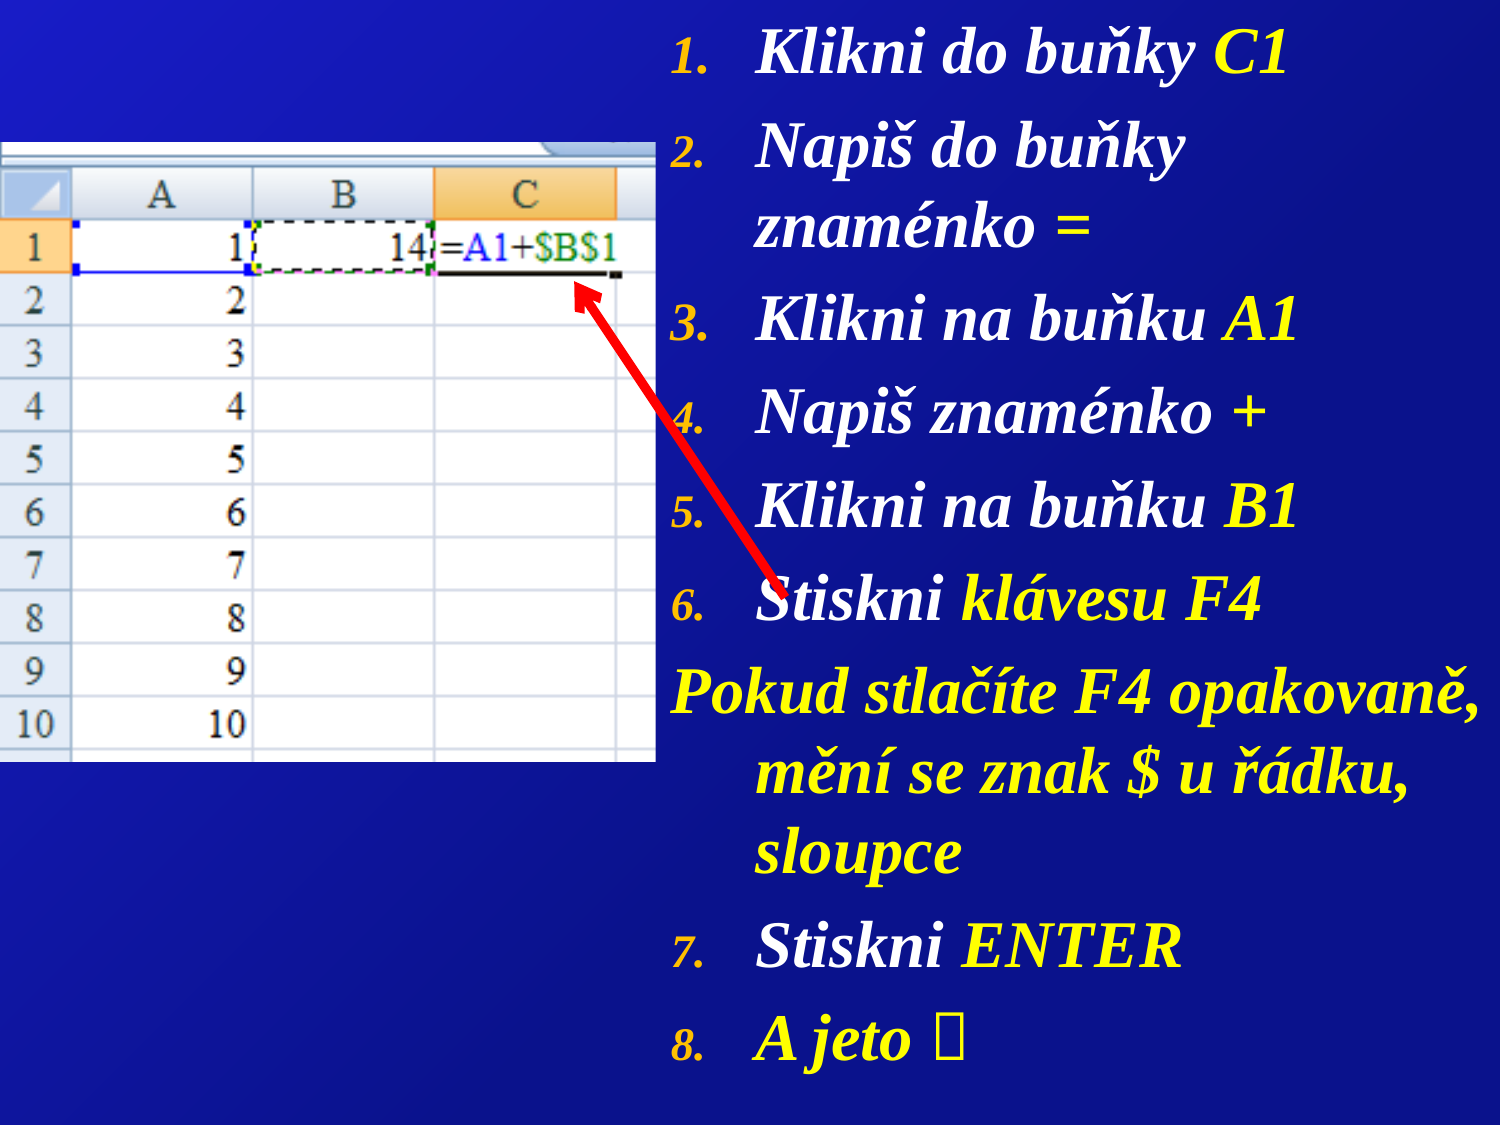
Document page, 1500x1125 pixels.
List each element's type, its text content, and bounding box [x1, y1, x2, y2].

picture [0, 142, 656, 762]
text_box Klikni do buňky C1 Napiš do buňky znaménko = Klikni na buňku A1 Napiš znaménko + Klikni na buňku B1 Stiskni klávesu F4 Pokud stlačíte F4 opakovaně, mění se znak $ u řádku, sloupce Stiskni ENTER A jeto  [656, 0, 1500, 750]
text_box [521, 333, 839, 546]
